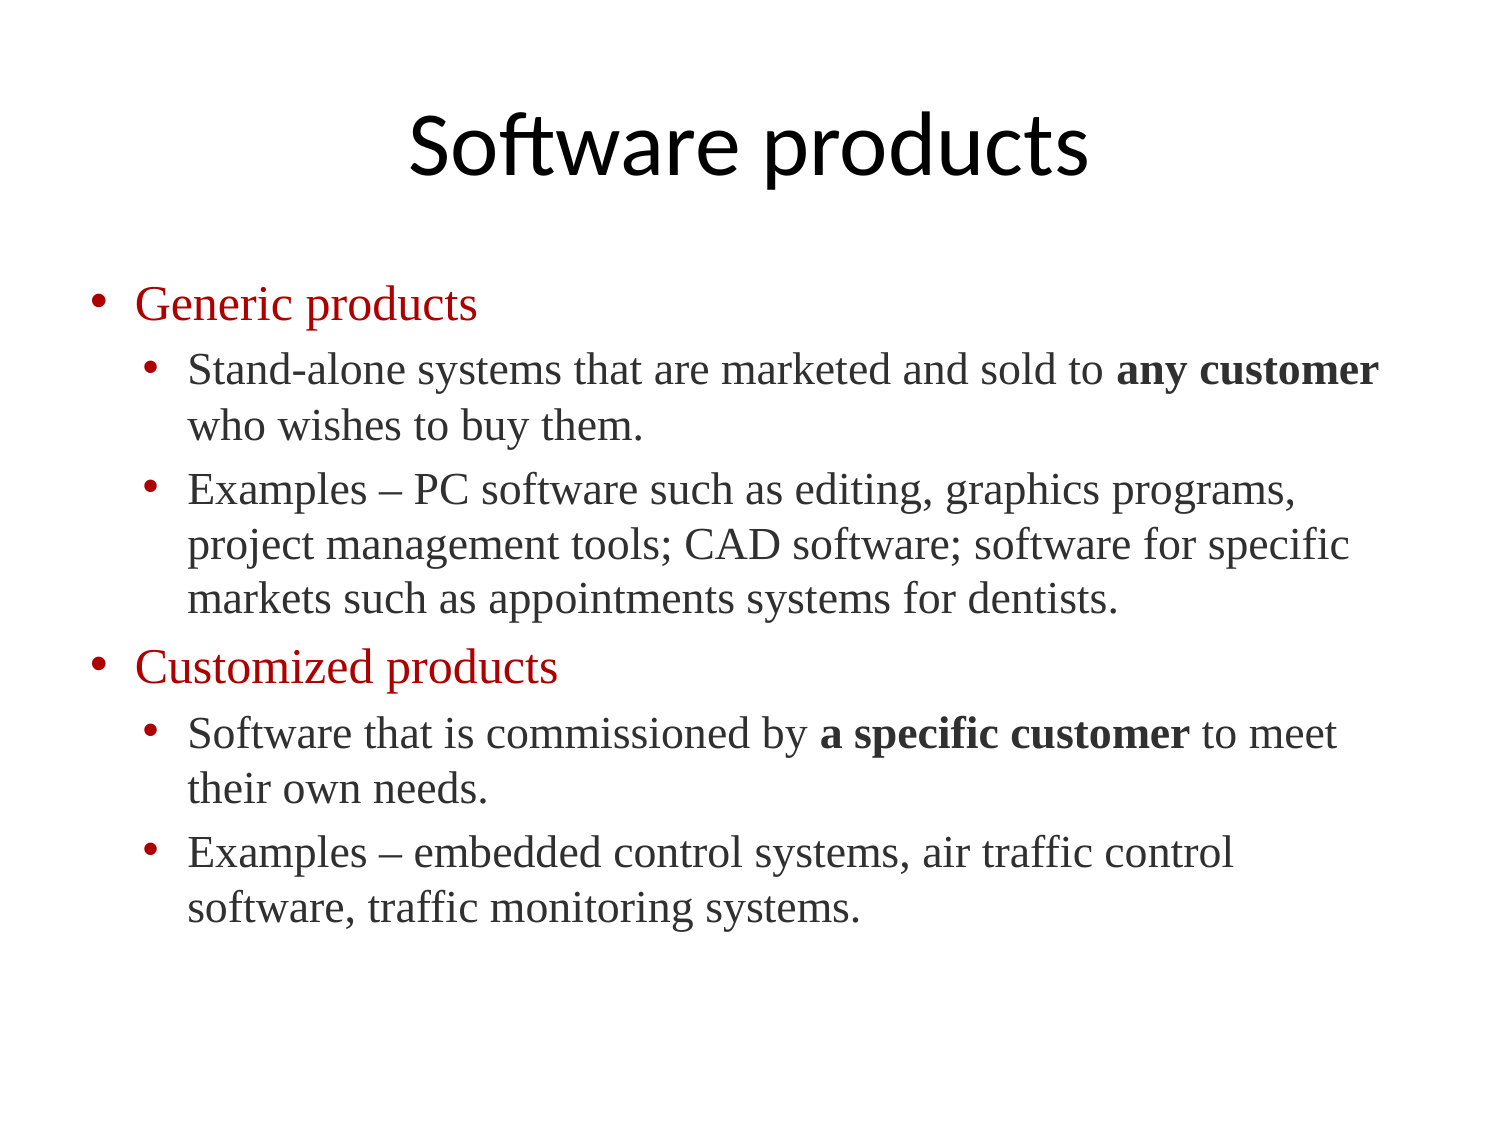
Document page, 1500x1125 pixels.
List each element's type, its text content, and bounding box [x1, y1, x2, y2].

title Software products [75, 45, 1425, 233]
list Generic products Stand-alone systems that are marketed and sold to any customer who wishes to buy them. Examples – PC software such as editing, graphics programs, project management tools; CAD software; software for specific markets such as appointments systems for dentists. Customized products Software that is commissioned by a specific customer to meet their own needs. Examples – embedded control systems, air traffic control software, traffic monitoring systems. [75, 262, 1425, 1005]
